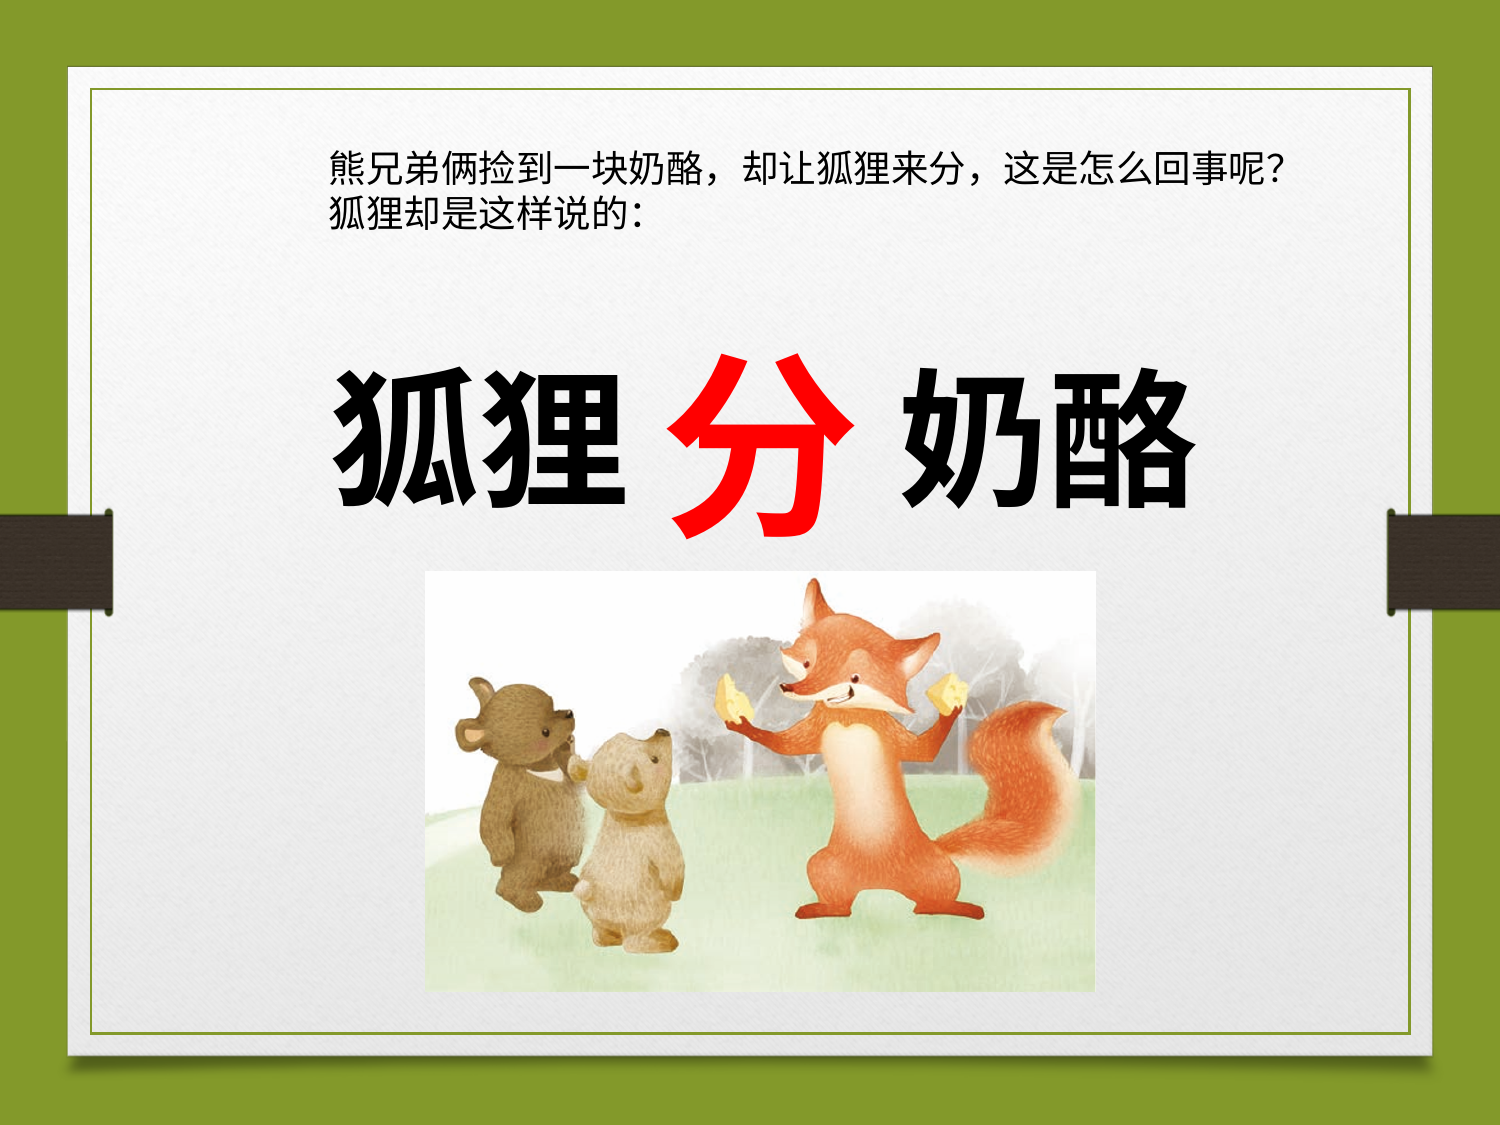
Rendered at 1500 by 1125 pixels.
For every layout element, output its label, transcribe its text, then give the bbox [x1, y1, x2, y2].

text_box 分 [645, 314, 876, 570]
text_box 狐狸 [314, 338, 645, 533]
text_box 熊兄弟俩捡到一块奶酪，却让狐狸来分，这是怎么回事呢？ 狐狸却是这样说的： [313, 137, 1343, 243]
text_box 奶酪 [884, 338, 1214, 533]
text_box [698, 302, 1400, 608]
picture [0, 0, 1500, 1125]
